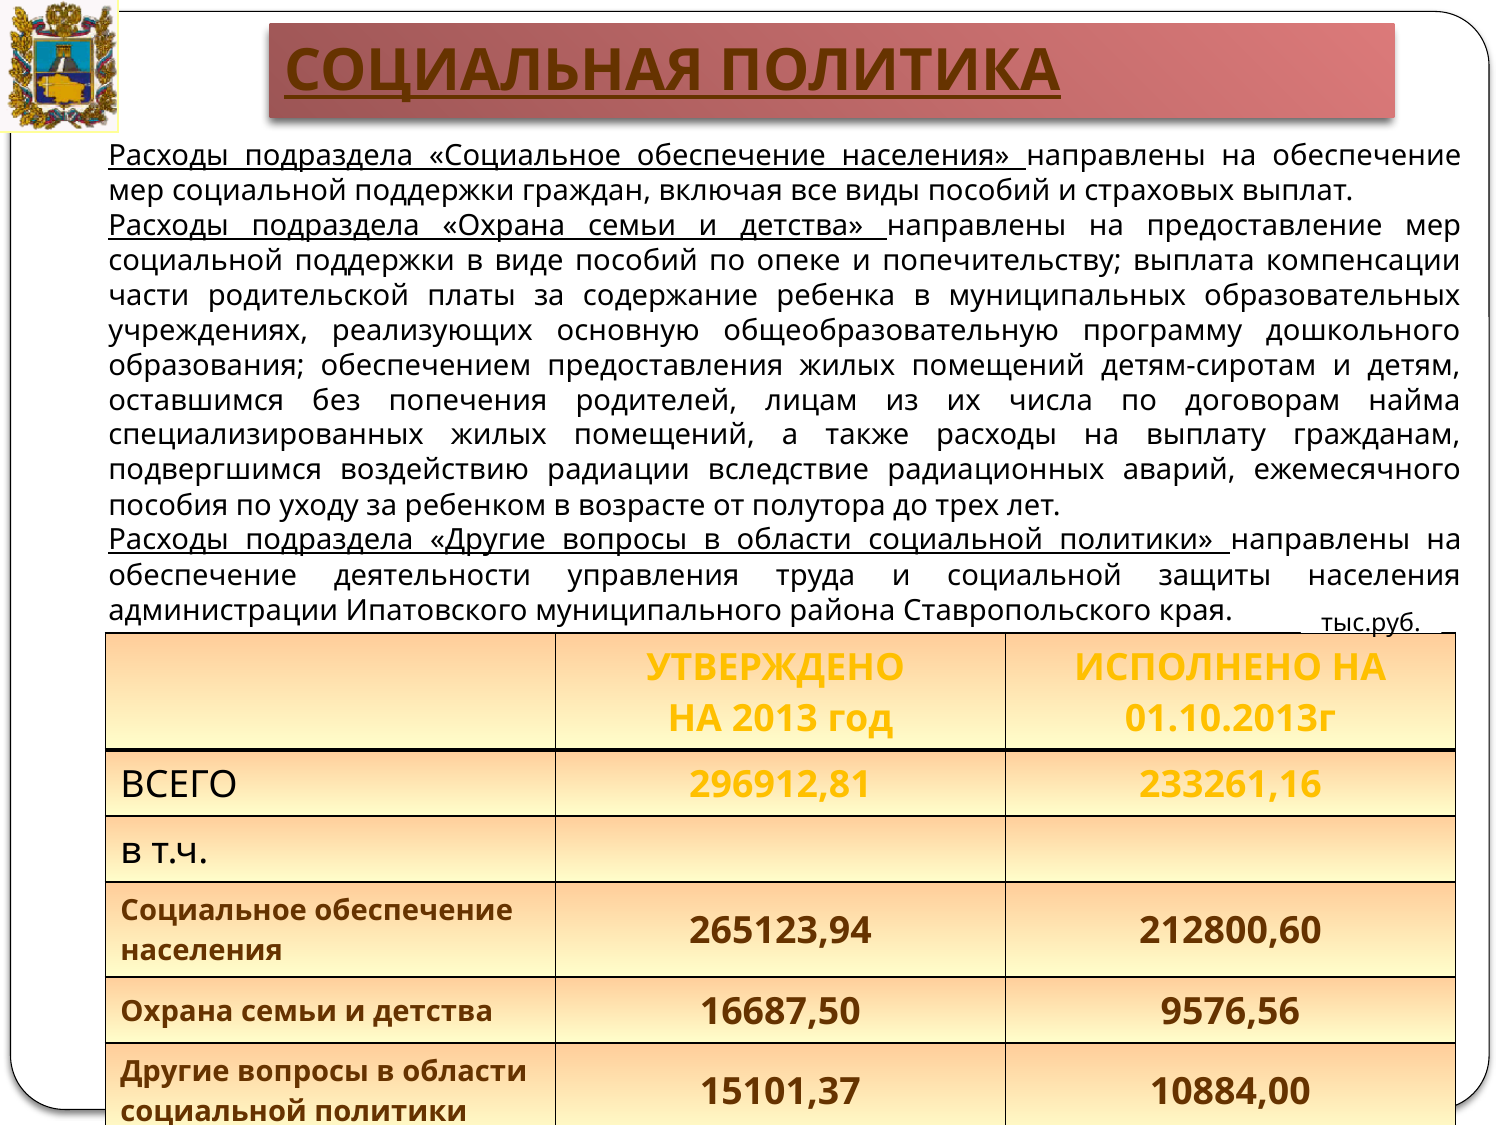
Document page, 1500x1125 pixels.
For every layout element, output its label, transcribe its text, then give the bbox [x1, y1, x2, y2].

text_box тыс.руб. [1300, 608, 1442, 634]
table_header [106, 634, 555, 748]
table_cell 15101,37 [556, 1044, 1005, 1125]
table_cell Охрана семьи и детства [106, 978, 555, 1042]
table_cell 10884,00 [1006, 1044, 1455, 1125]
table_cell 212800,60 [1006, 883, 1455, 976]
table_cell 233261,16 [1006, 752, 1455, 815]
table_cell 296912,81 [556, 752, 1005, 815]
table_cell [556, 817, 1005, 881]
table_cell Другие вопросы в области социальной политики [106, 1044, 555, 1125]
table_cell в т.ч. [106, 817, 555, 881]
text_box Расходы подраздела «Социальное обеспечение населения» направлены на обеспечение мер социальной поддержки граждан, включая все виды пособий и страховых выплат. Расходы подраздела «Охрана семьи и детства» направлены на предоставление мер социальной поддержки в виде пособий по опеке и попечительству; выплата компенсации части родительской платы за содержание ребенка в муниципальных образовательных учреждениях, реализующих основную общеобразовательную программу дошкольного образования; обеспечением предоставления жилых помещений детям-сиротам и детям, оставшимся без попечения родителей, лицам из их числа по договорам найма специализированных жилых помещений, а также расходы на выплату гражданам, подвергшимся воздействию радиации вследствие радиационных аварий, ежемесячного пособия по уходу за ребенком в возрасте от полутора до трех лет. Расходы подраздела «Другие вопросы в области социальной политики» направлены на обеспечение деятельности управления труда и социальной защиты населения администрации Ипатовского муниципального района Ставропольского края. [93, 128, 1477, 634]
table_cell 16687,50 [556, 978, 1005, 1042]
table_header ИСПОЛНЕНО НА 01.10.2013г [1006, 634, 1455, 748]
table_cell 265123,94 [556, 883, 1005, 976]
table_header УТВЕРЖДЕНО НА 2013 год [556, 634, 1005, 748]
table_cell ВСЕГО [106, 752, 555, 815]
table_cell Социальное обеспечение населения [106, 883, 555, 976]
title СОЦИАЛЬНАЯ ПОЛИТИКА [269, 23, 1395, 118]
table_cell 9576,56 [1006, 978, 1455, 1042]
table_cell [1006, 817, 1455, 881]
picture [0, 0, 118, 132]
